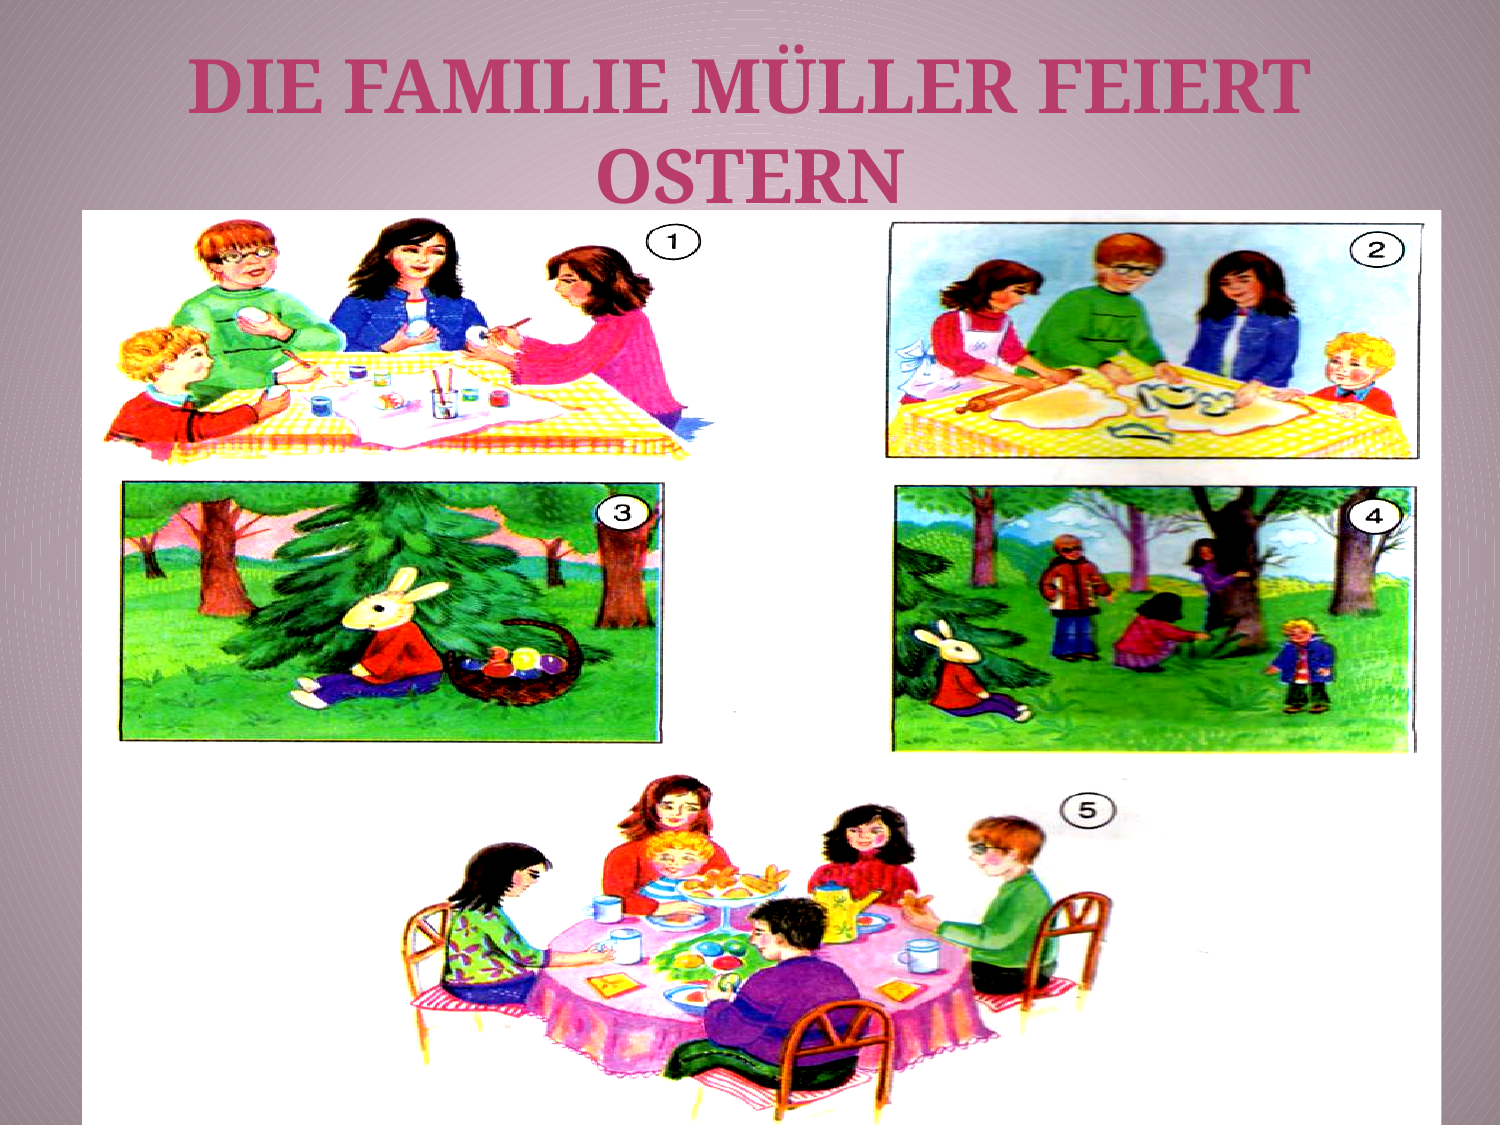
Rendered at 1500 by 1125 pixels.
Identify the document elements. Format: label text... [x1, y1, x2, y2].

picture [81, 210, 1442, 1125]
title Die Familie Müller feiert Ostern [75, 46, 1425, 211]
